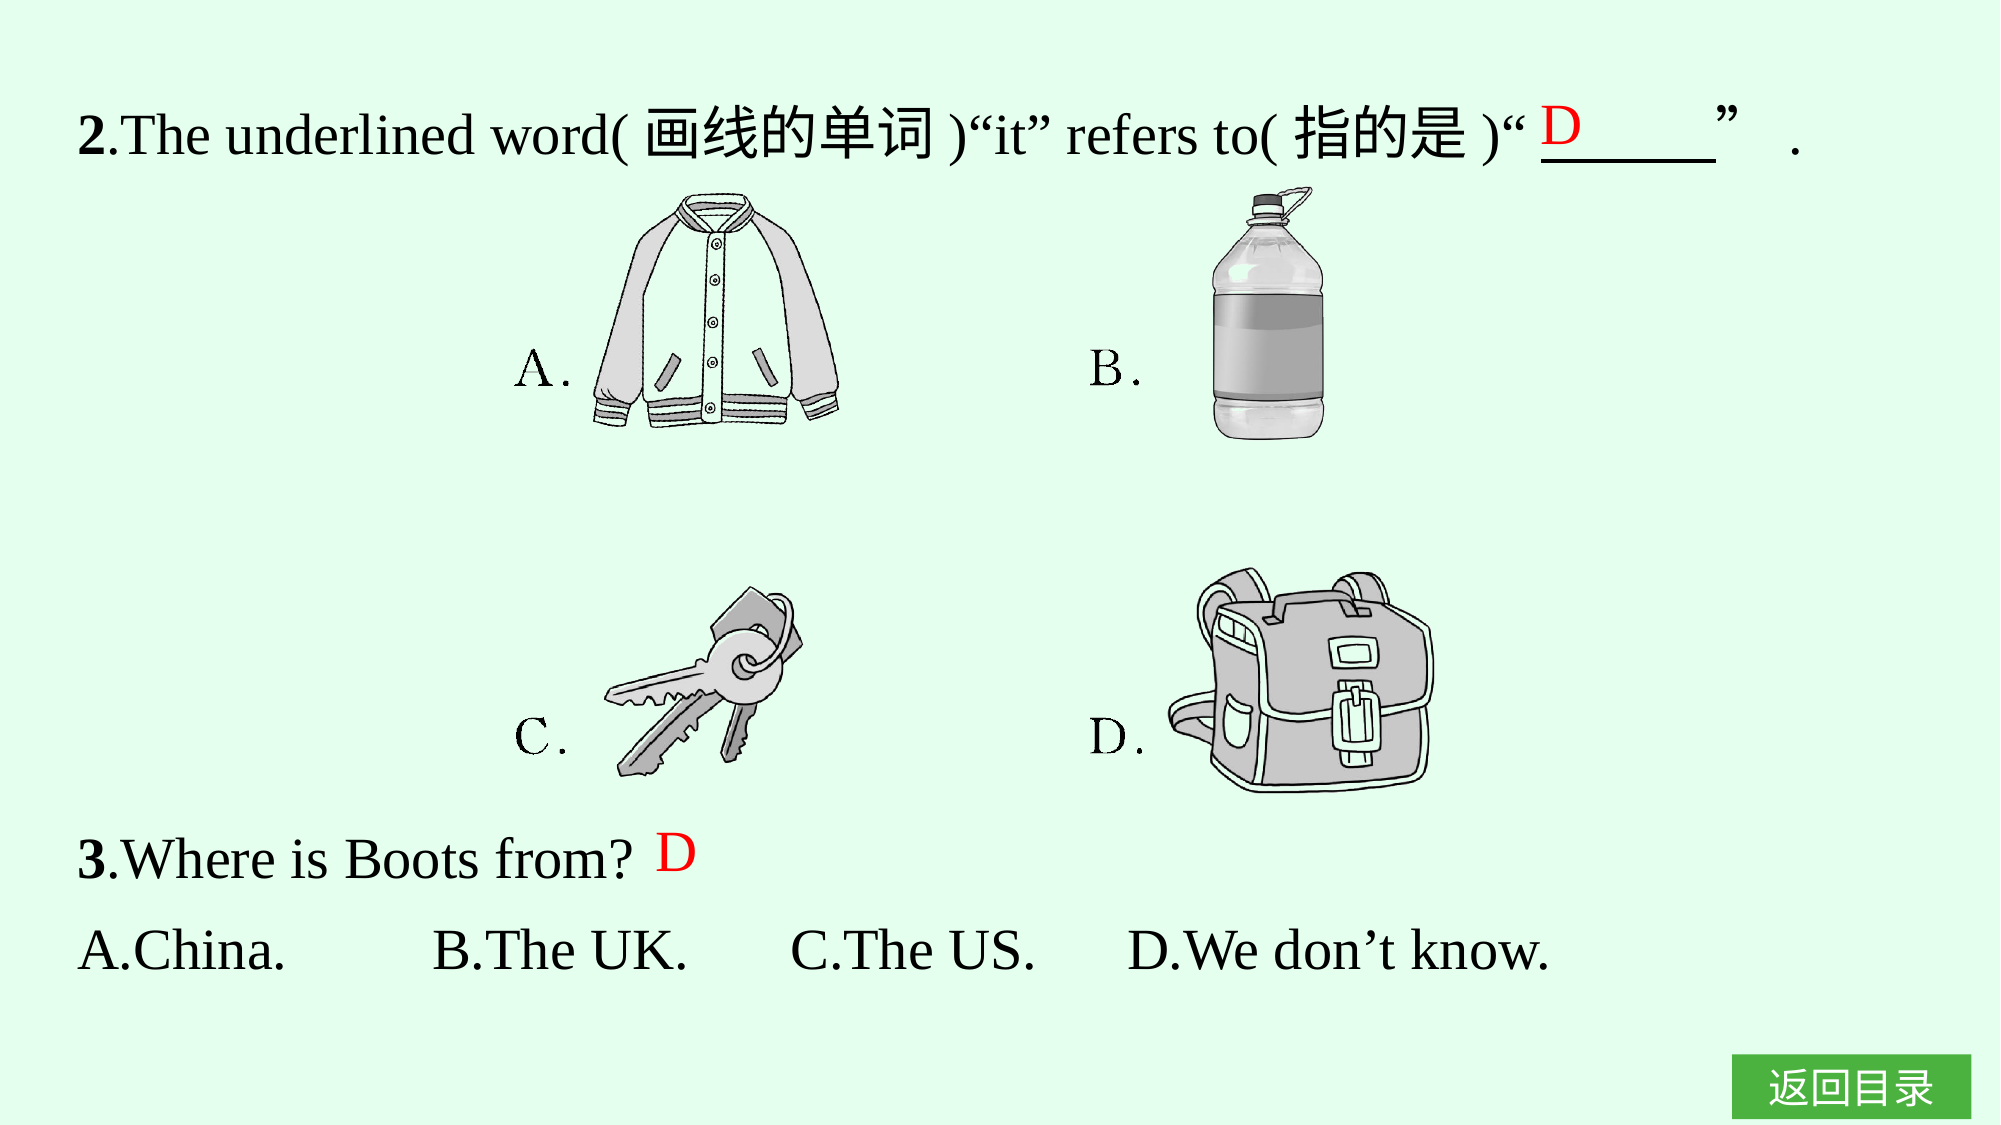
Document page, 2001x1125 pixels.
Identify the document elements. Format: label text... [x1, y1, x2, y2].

text_box D [640, 805, 713, 891]
text_box 2.The underlined word(画线的单词)“it” refers to(指的是)“ ”. [62, 68, 1938, 174]
picture [512, 175, 1438, 801]
text_box 3.Where is Boots from? A.China. B.The UK. C.The US. D.We don’t know. [62, 791, 1938, 989]
text_box D [1525, 78, 1598, 164]
